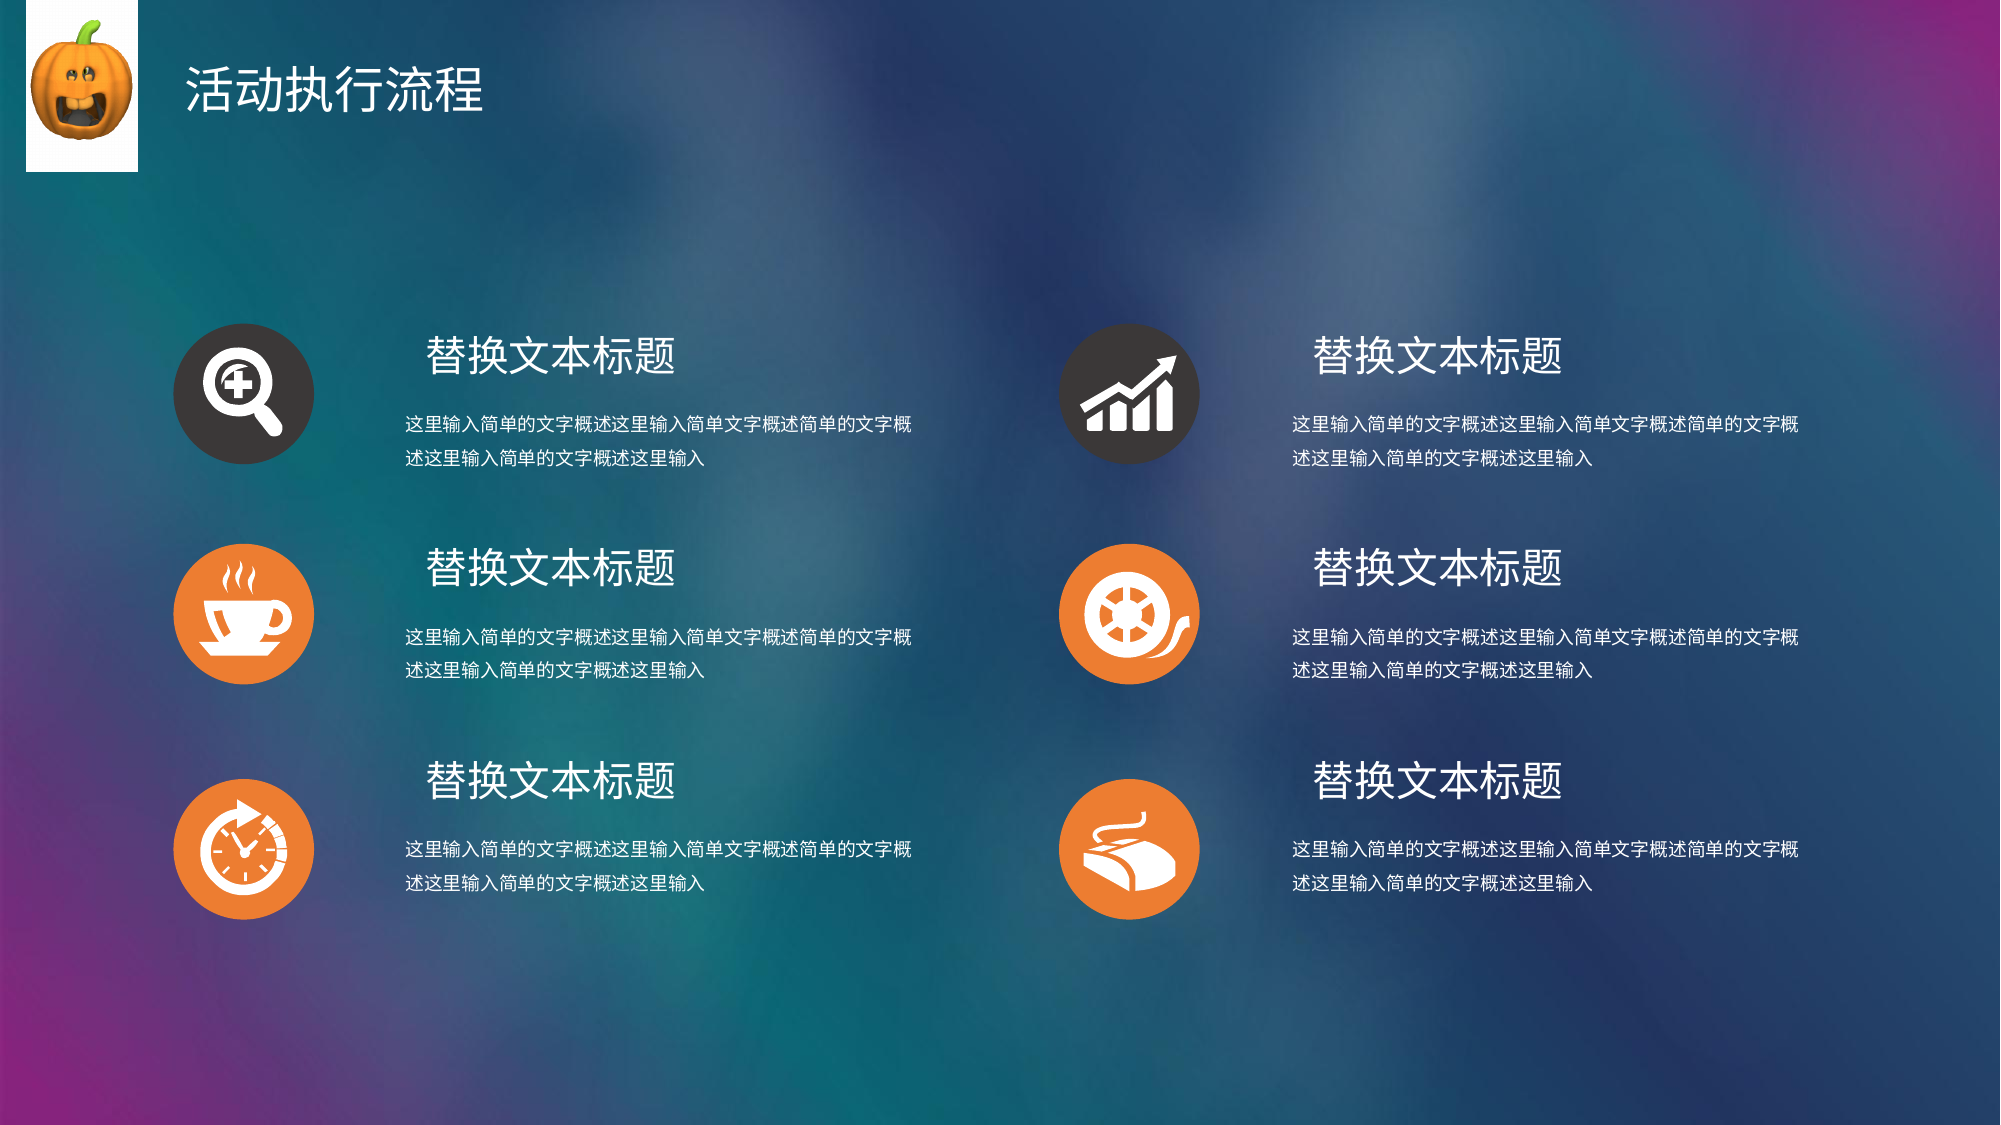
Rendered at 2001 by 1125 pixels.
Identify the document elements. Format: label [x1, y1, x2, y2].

text_box [1059, 778, 1200, 920]
picture [0, 0, 2000, 1125]
text_box [26, 0, 501, 172]
text_box [173, 543, 315, 685]
text_box [1277, 534, 1826, 691]
text_box [173, 778, 315, 920]
text_box [1059, 323, 1200, 465]
text_box [390, 322, 938, 478]
text_box [1059, 543, 1200, 685]
text_box [1277, 747, 1826, 903]
text_box [173, 323, 315, 465]
text_box [390, 747, 938, 903]
text_box [1277, 322, 1826, 478]
text_box [390, 534, 938, 691]
